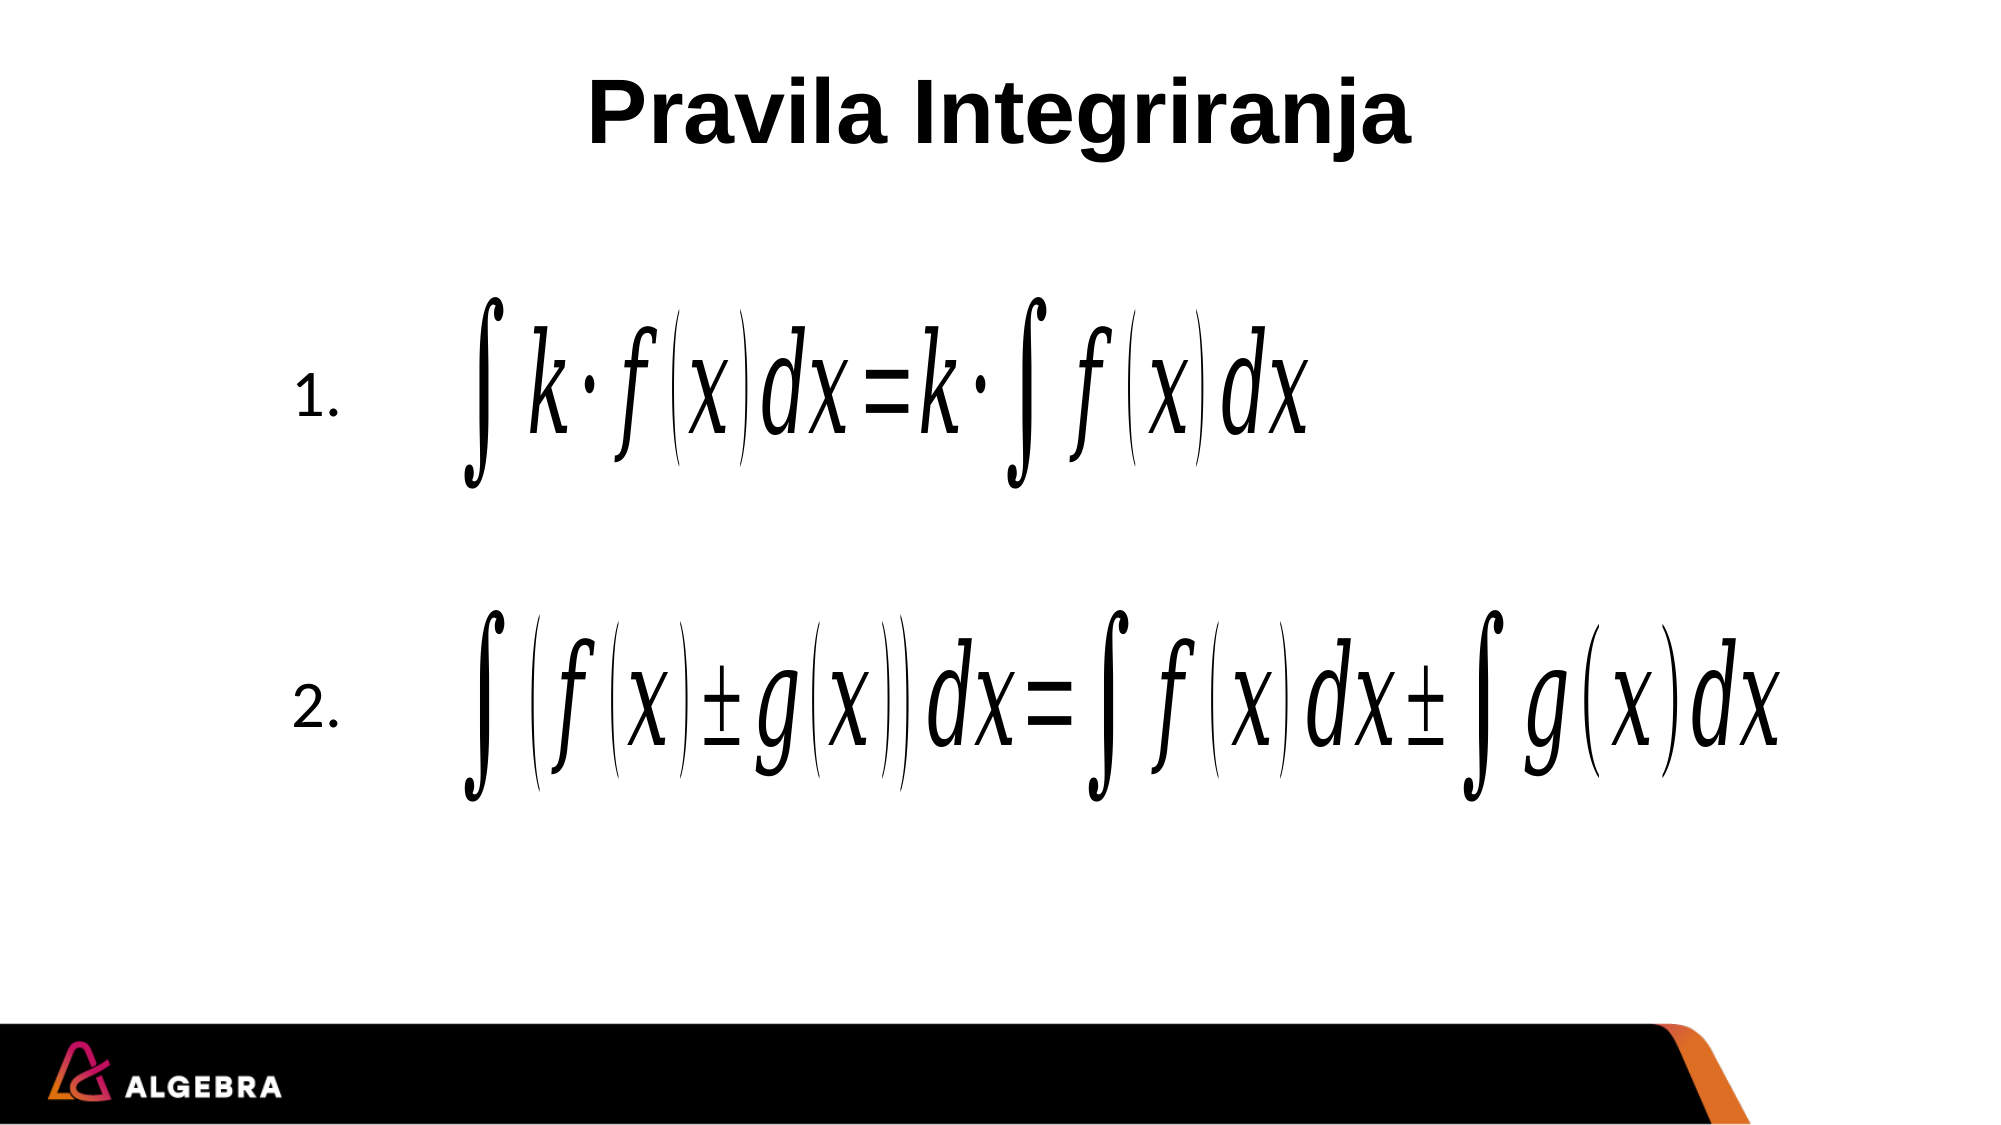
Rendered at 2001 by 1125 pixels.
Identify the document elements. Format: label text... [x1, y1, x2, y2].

picture [0, 1023, 1958, 1125]
title Pravila Integriranja [137, 4, 1863, 223]
text_box 1. [276, 342, 357, 438]
text_box 2. [276, 653, 357, 749]
